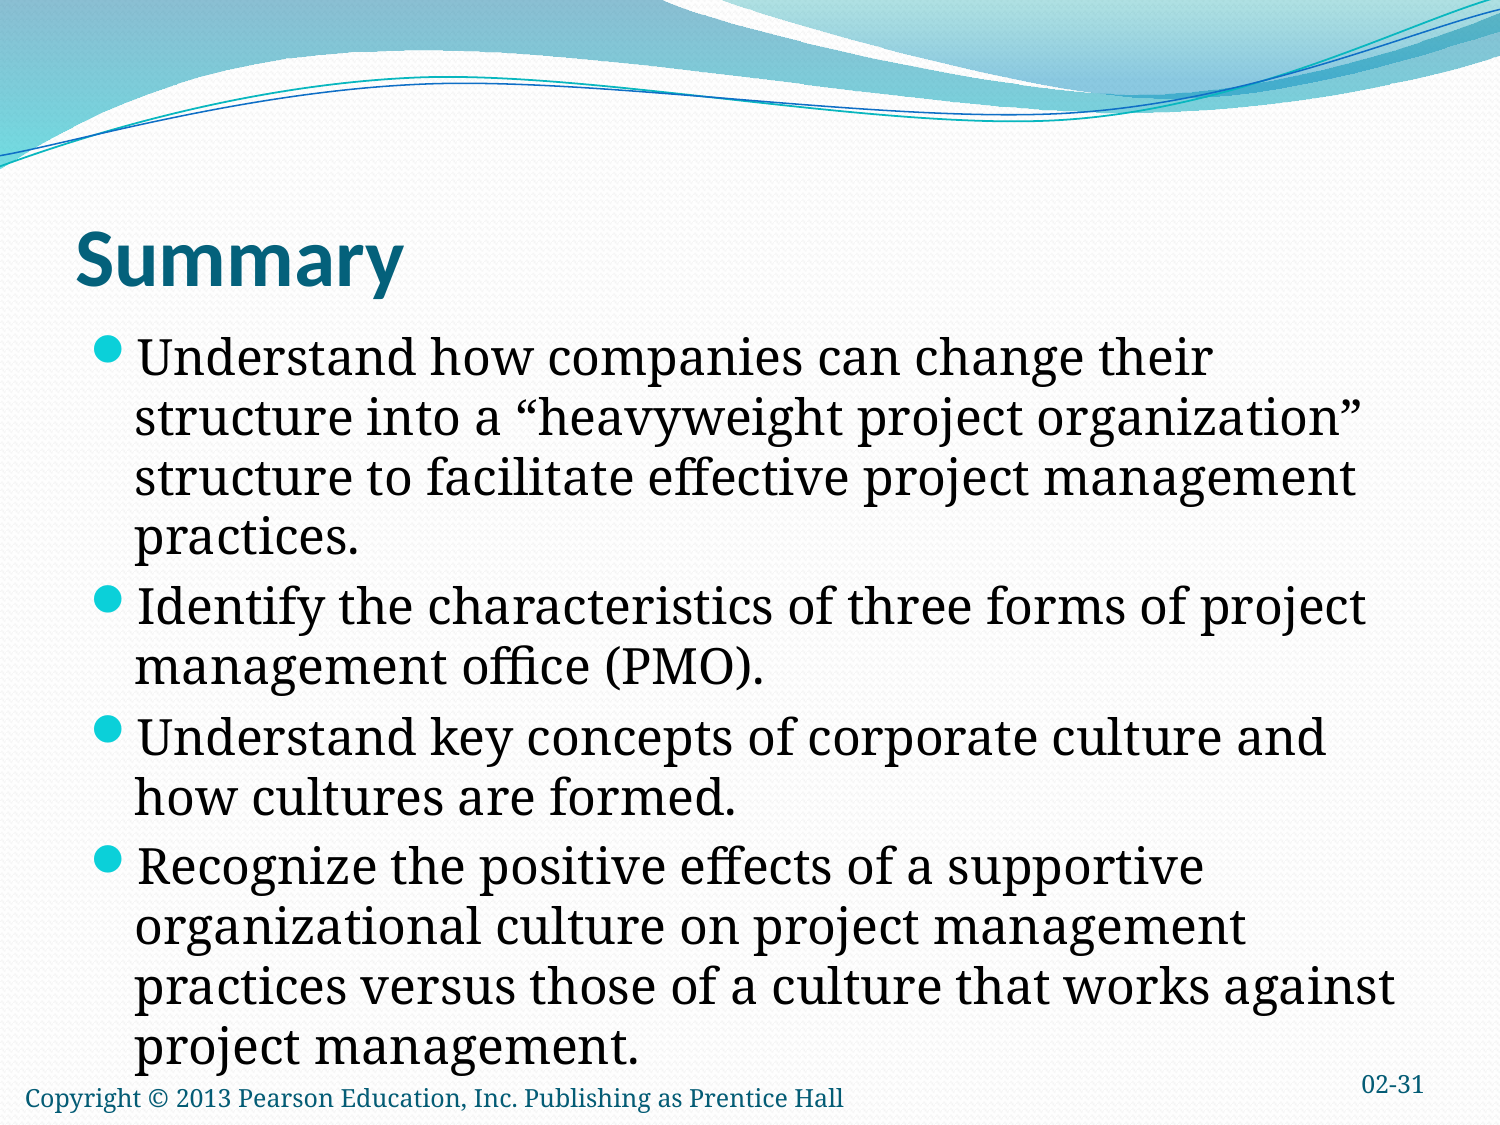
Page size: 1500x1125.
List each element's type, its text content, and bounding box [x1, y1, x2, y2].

title Summary [74, 115, 1426, 304]
slide_number 02-31 [1299, 1042, 1425, 1103]
list Understand how companies can change their structure into a “heavyweight project organization” structure to facilitate effective project management practices. Identify the characteristics of three forms of project management office (PMO). Understand key concepts of corporate culture and how cultures are formed. Recognize the positive effects of a supportive organizational culture on project management practices versus those of a culture that works against project management. [74, 317, 1426, 1038]
